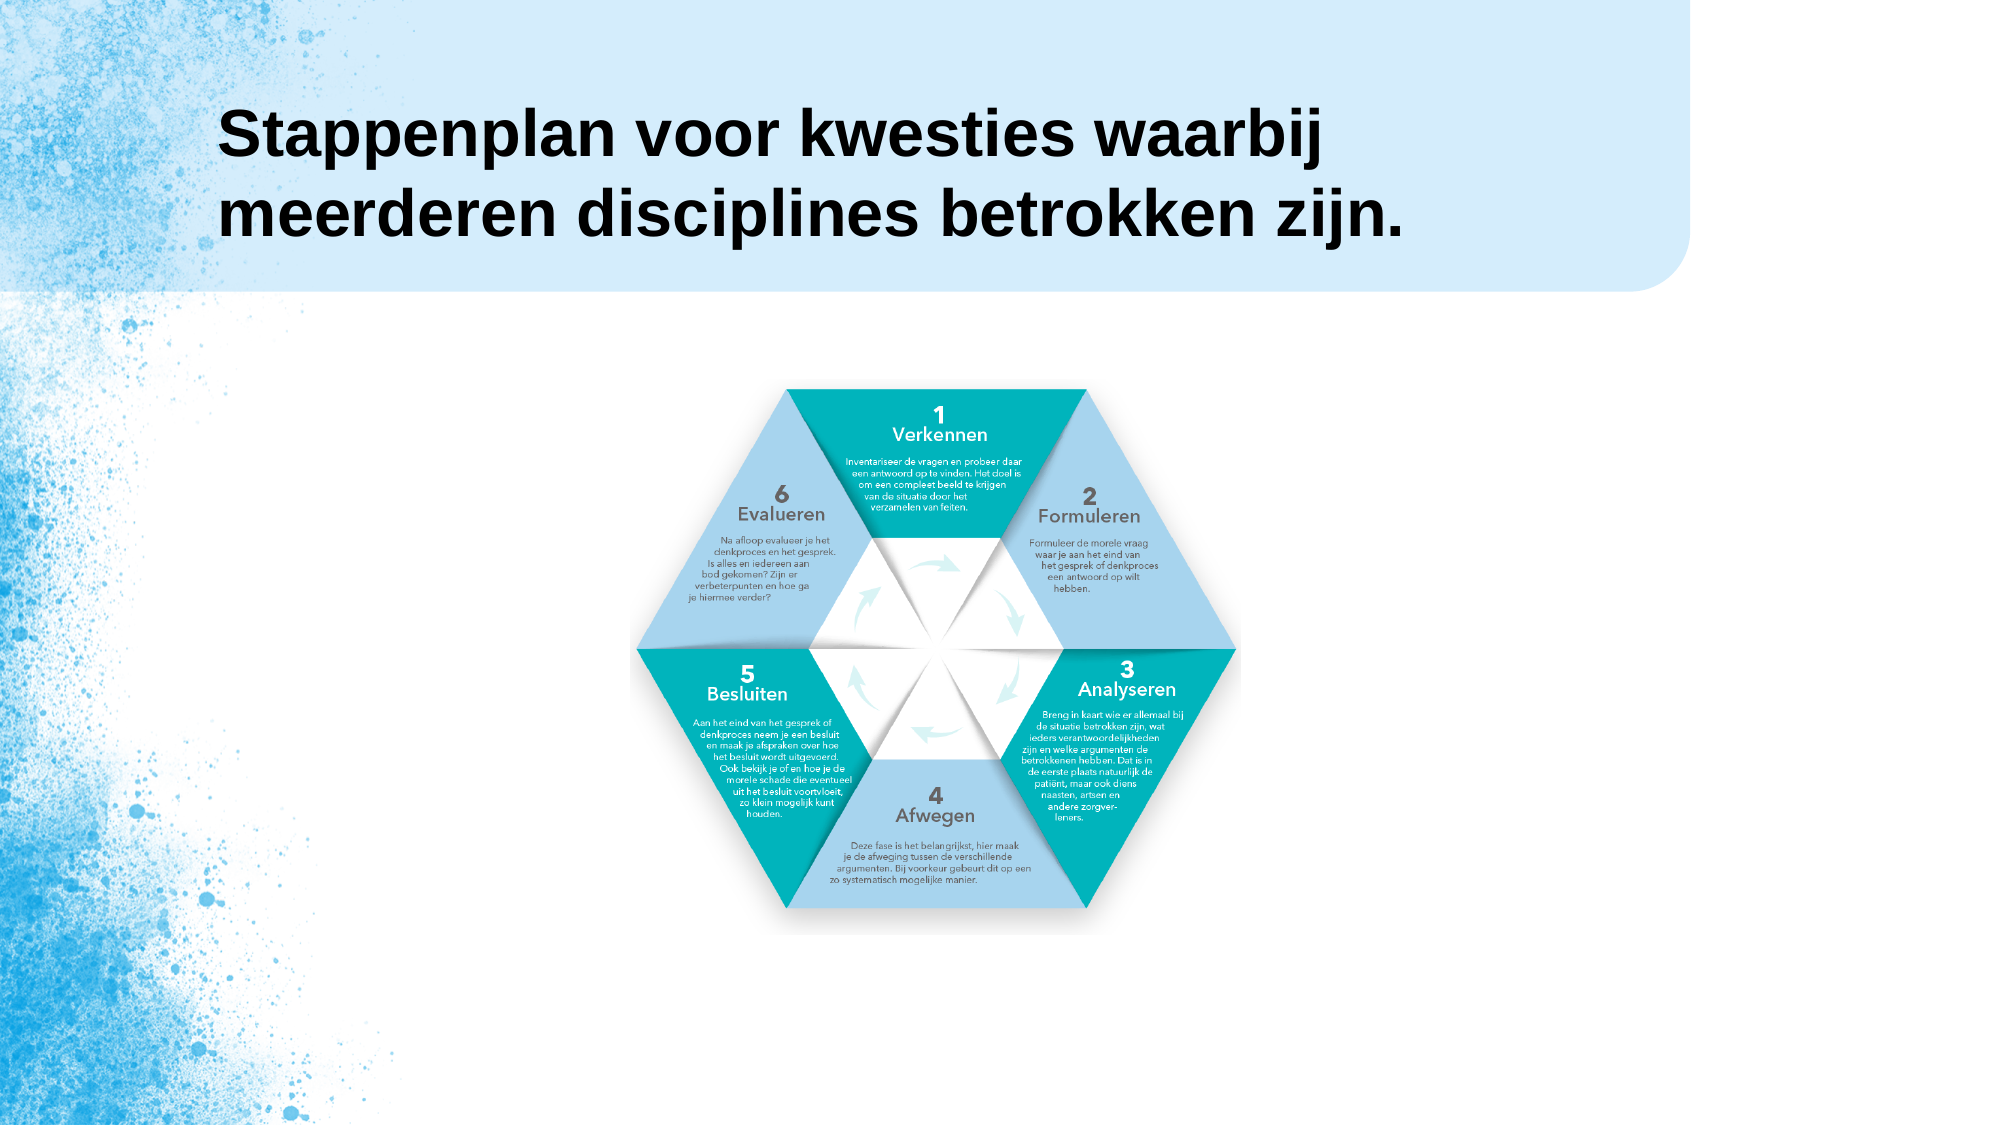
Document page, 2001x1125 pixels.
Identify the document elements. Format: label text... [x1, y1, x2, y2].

picture [629, 379, 1241, 935]
title Stappenplan voor kwesties waarbij meerderen disciplines betrokken zijn. [217, 61, 1556, 250]
picture [0, 0, 415, 1125]
